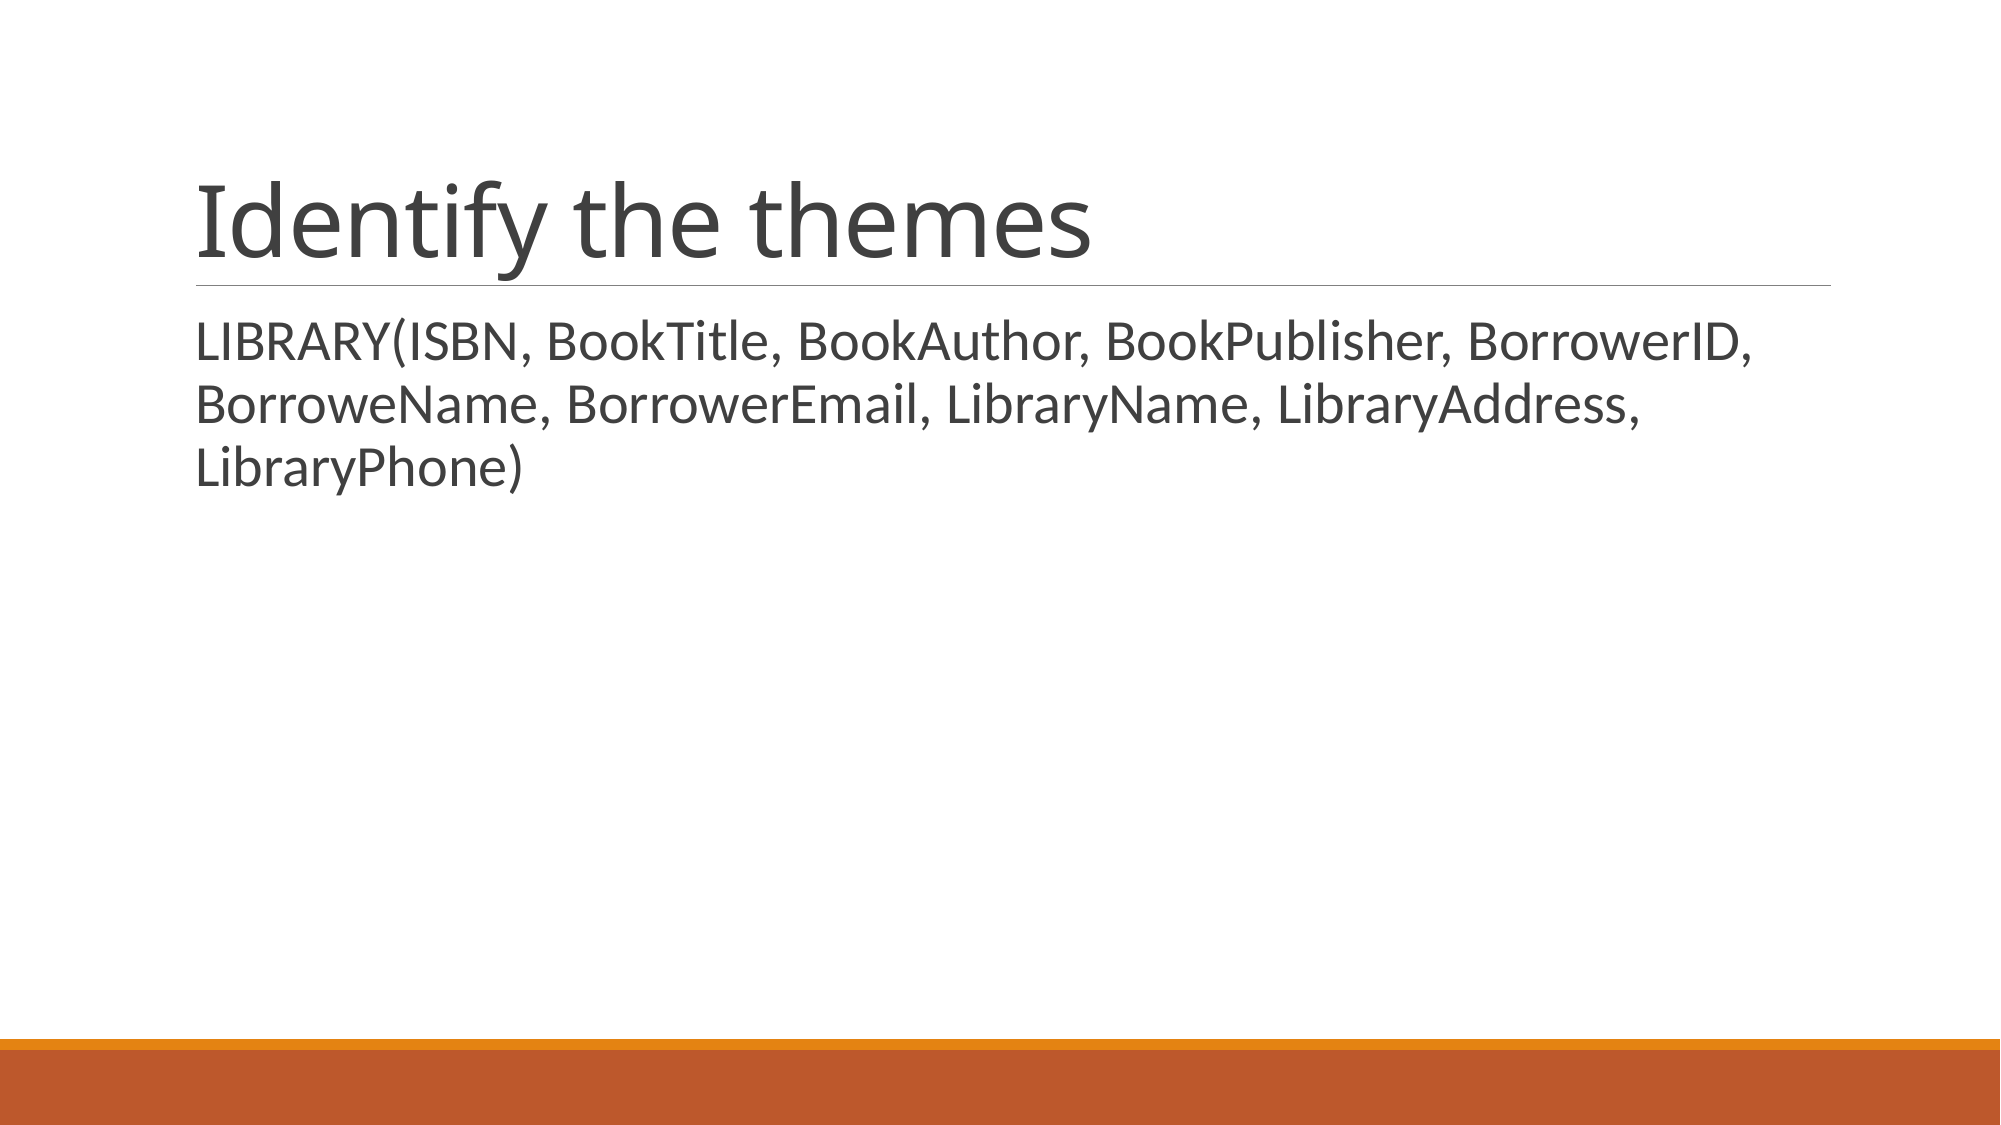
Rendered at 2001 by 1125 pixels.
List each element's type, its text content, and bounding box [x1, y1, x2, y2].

list LIBRARY(ISBN, BookTitle, BookAuthor, BookPublisher, BorrowerID, BorroweName, BorrowerEmail, LibraryName, LibraryAddress, LibraryPhone) [180, 302, 1830, 963]
title Identify the themes [180, 47, 1830, 285]
